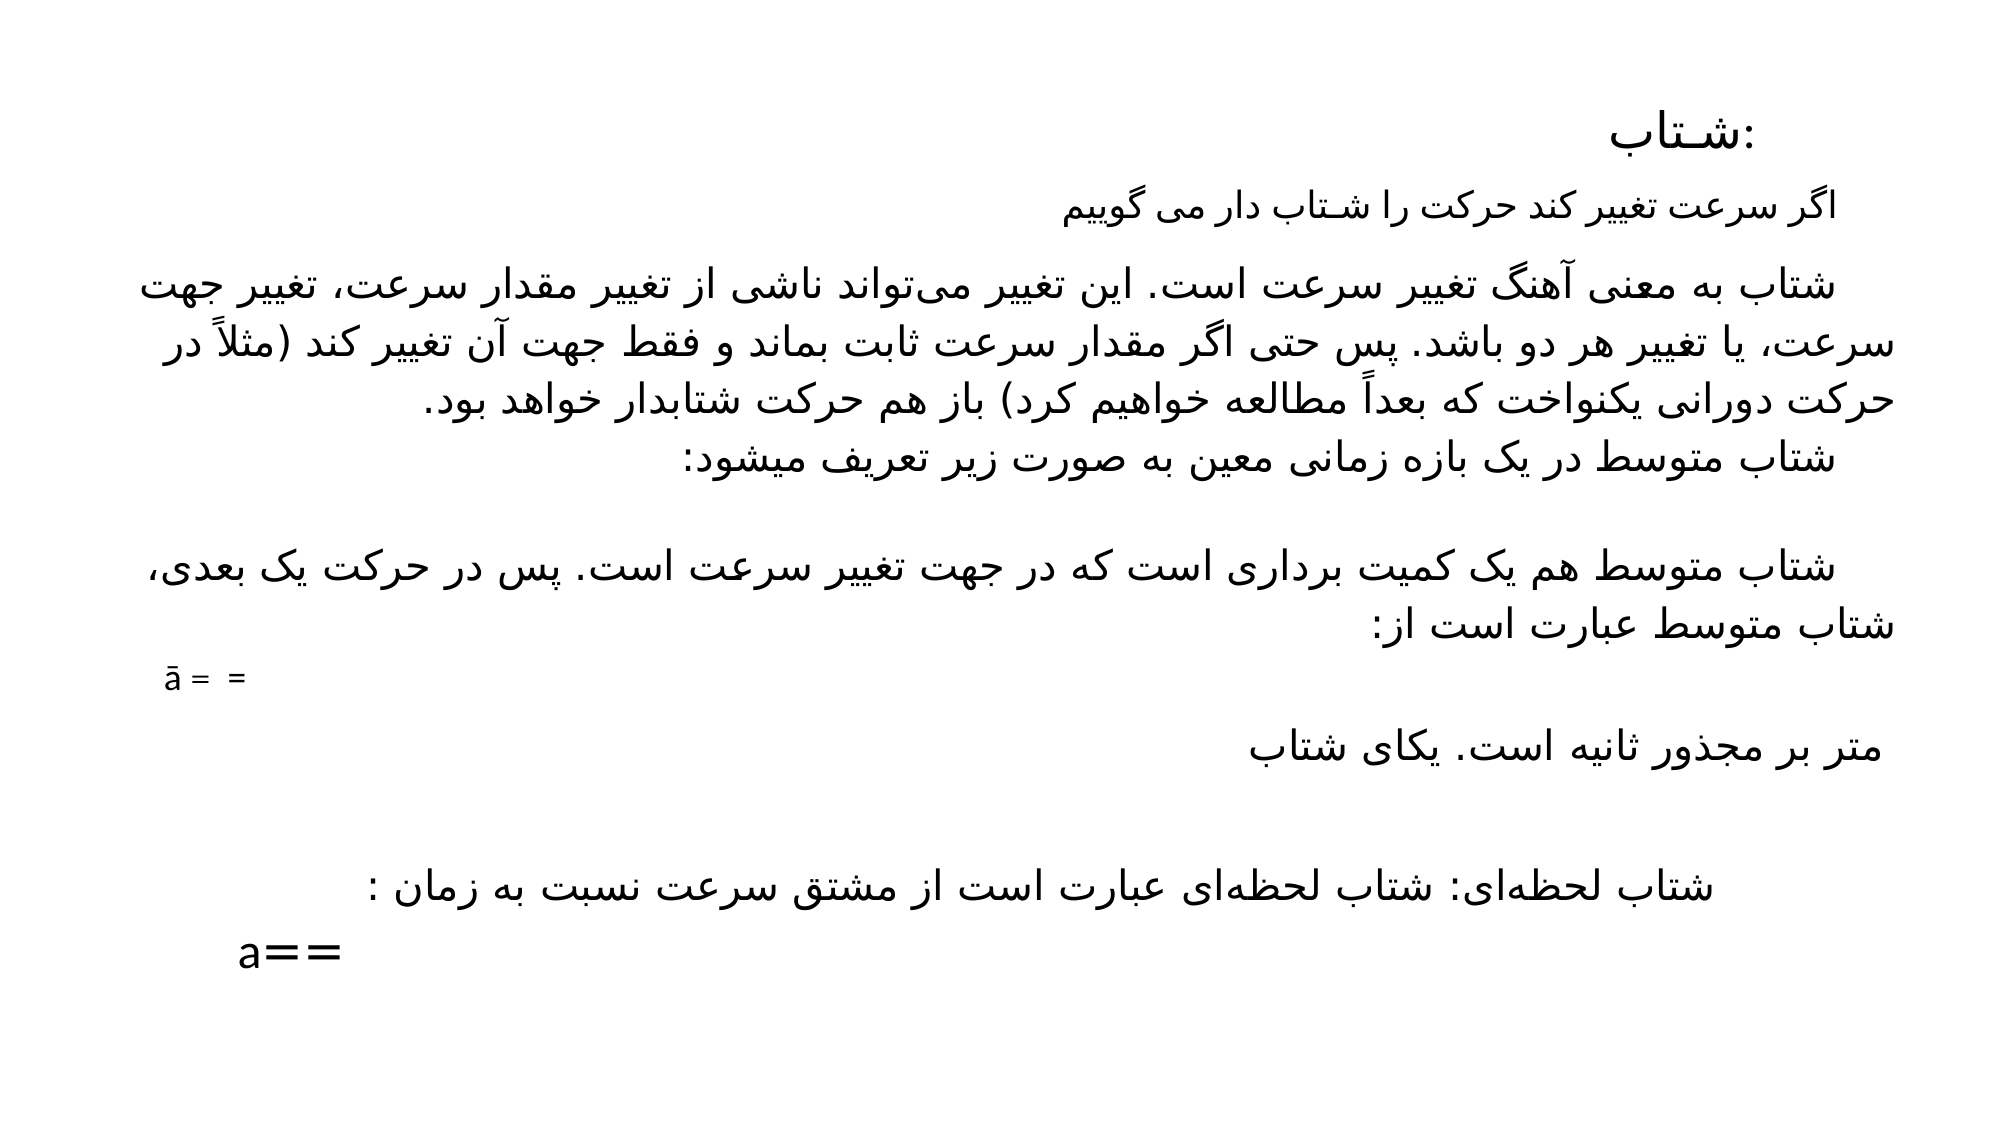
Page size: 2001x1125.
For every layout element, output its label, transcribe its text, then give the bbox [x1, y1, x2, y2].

text_box شـتاب: [1593, 90, 1771, 166]
text_box اگر سرعت تغییر کند حرکت را شـتاب دار می گوییم [1046, 174, 1853, 234]
